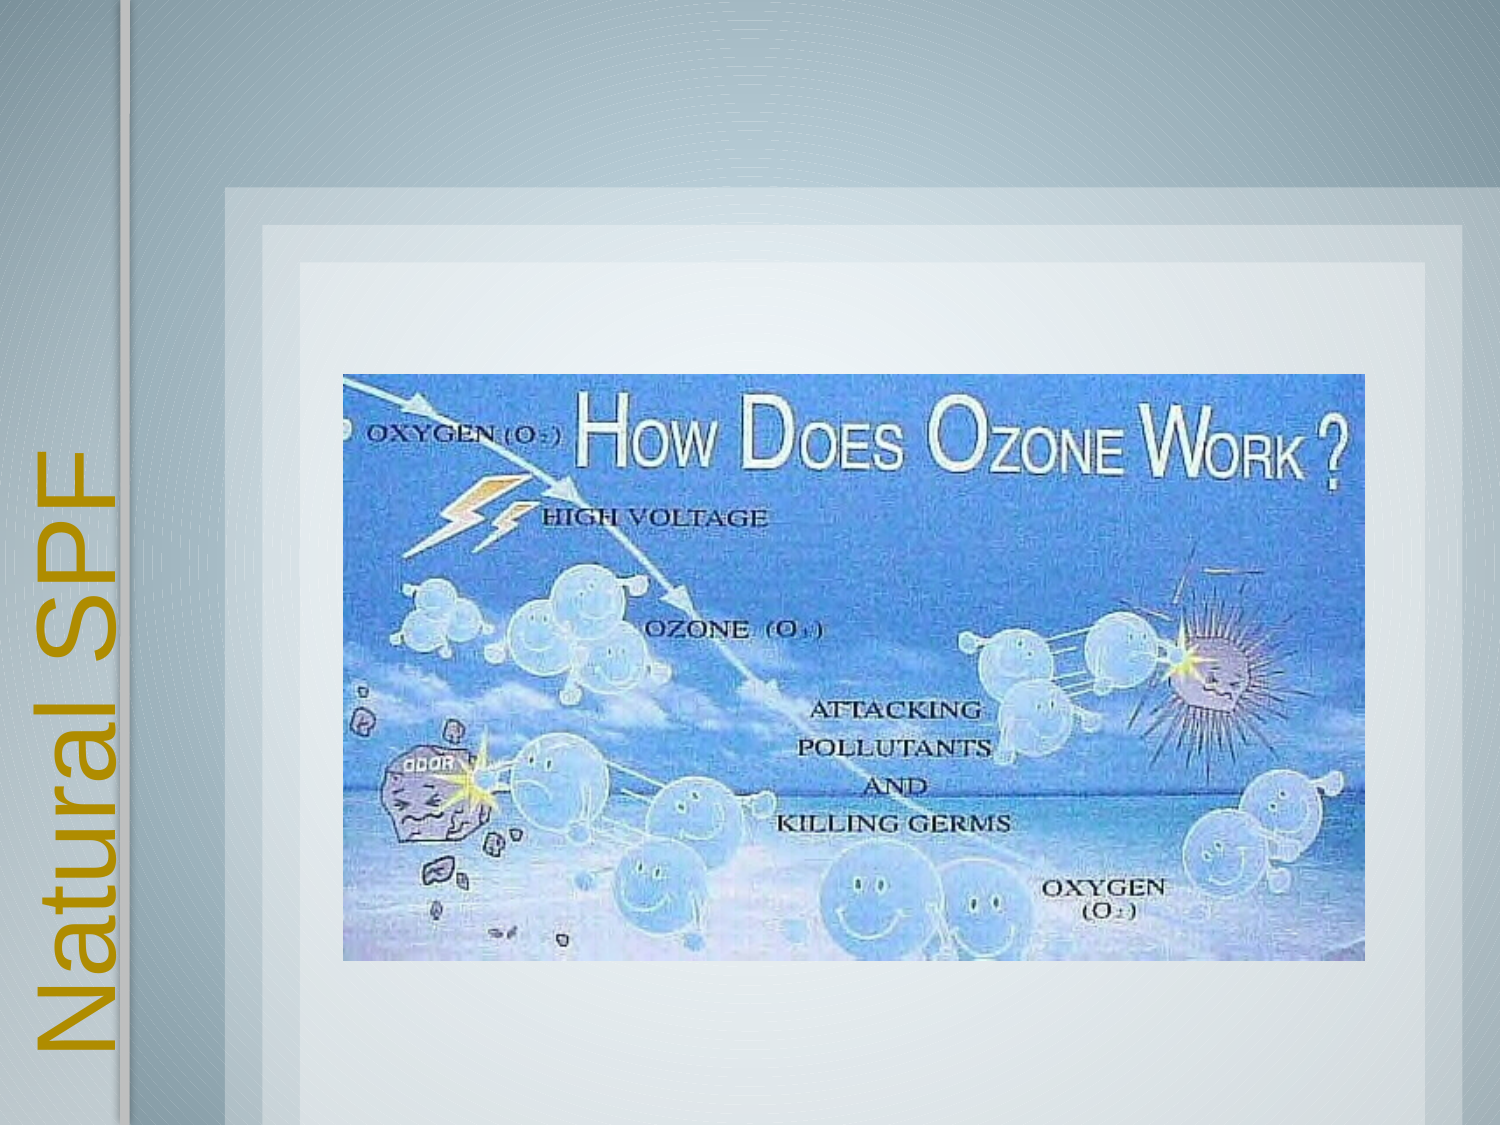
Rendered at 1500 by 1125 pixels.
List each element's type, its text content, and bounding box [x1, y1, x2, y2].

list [342, 373, 1366, 962]
title Natural SPF [6, 50, 146, 1075]
